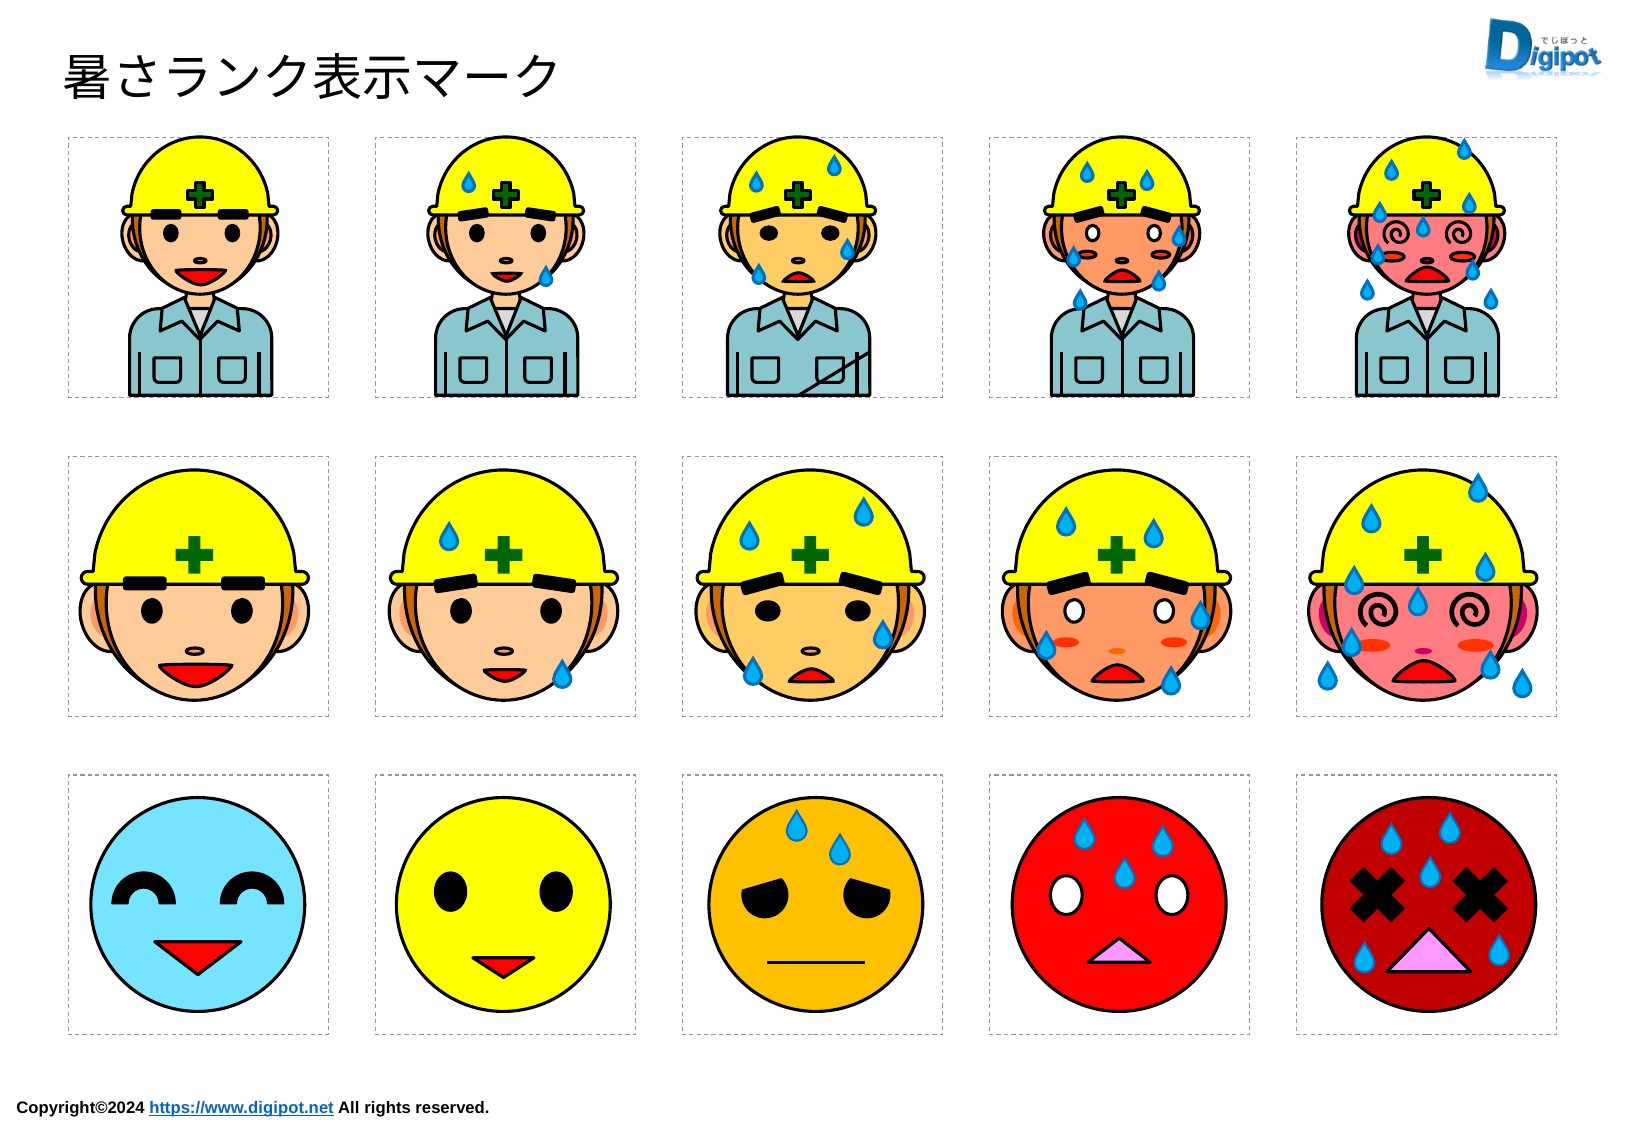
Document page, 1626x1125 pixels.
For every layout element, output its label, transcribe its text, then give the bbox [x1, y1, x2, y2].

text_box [720, 136, 876, 396]
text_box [708, 797, 923, 1012]
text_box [1012, 797, 1227, 1012]
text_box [390, 469, 618, 701]
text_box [80, 469, 309, 701]
text_box 暑さランク表示マーク [47, 38, 578, 113]
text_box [1321, 797, 1536, 1012]
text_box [90, 797, 305, 1012]
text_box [1003, 469, 1231, 701]
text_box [1044, 136, 1200, 396]
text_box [396, 797, 611, 1012]
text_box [122, 136, 278, 396]
picture [1485, 18, 1602, 82]
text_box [1349, 136, 1505, 396]
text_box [696, 469, 925, 701]
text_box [1309, 469, 1538, 701]
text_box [428, 136, 584, 396]
